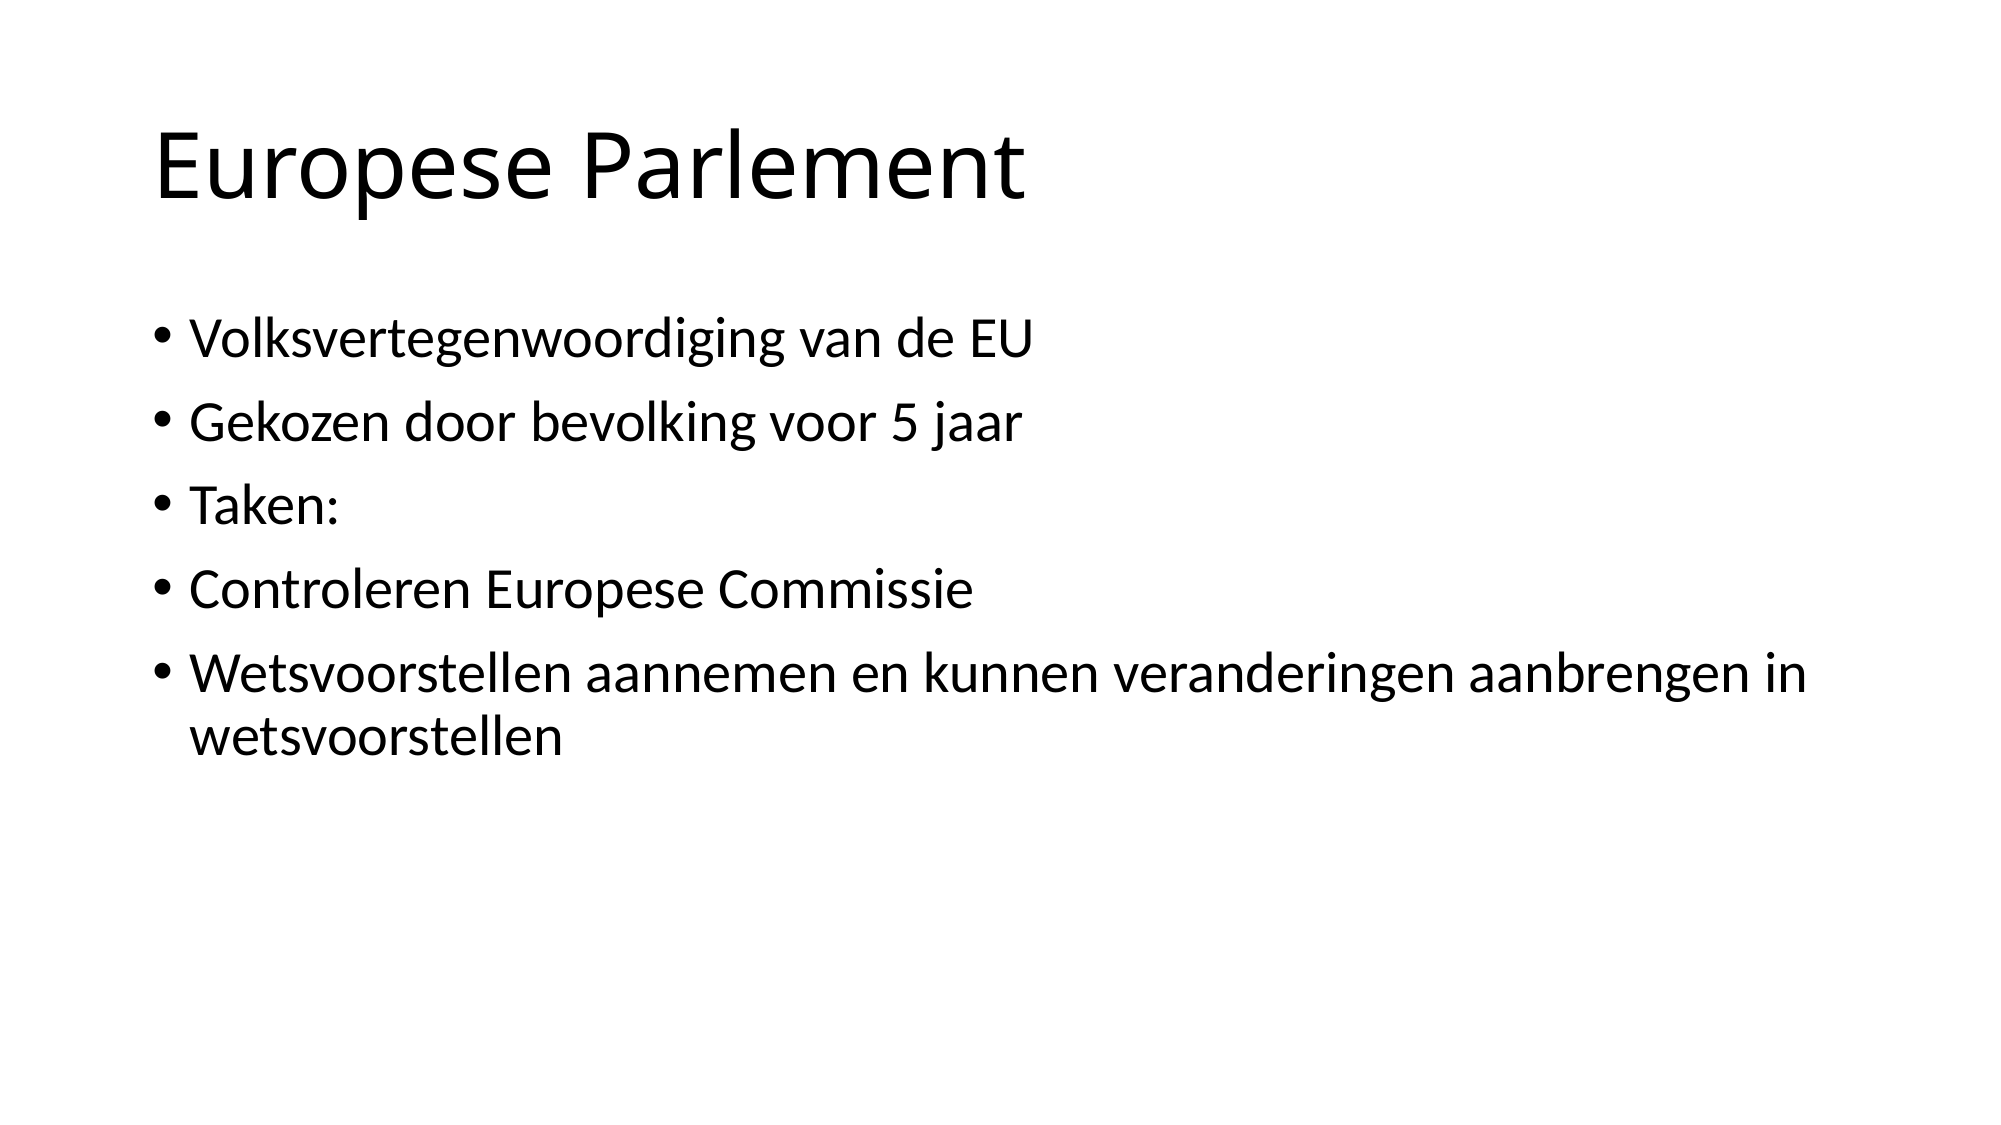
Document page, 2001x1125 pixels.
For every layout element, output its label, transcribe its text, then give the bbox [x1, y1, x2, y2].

title Europese Parlement [137, 59, 1863, 278]
list Volksvertegenwoordiging van de EU Gekozen door bevolking voor 5 jaar Taken: Controleren Europese Commissie Wetsvoorstellen aannemen en kunnen veranderingen aanbrengen in wetsvoorstellen [137, 299, 1863, 1014]
